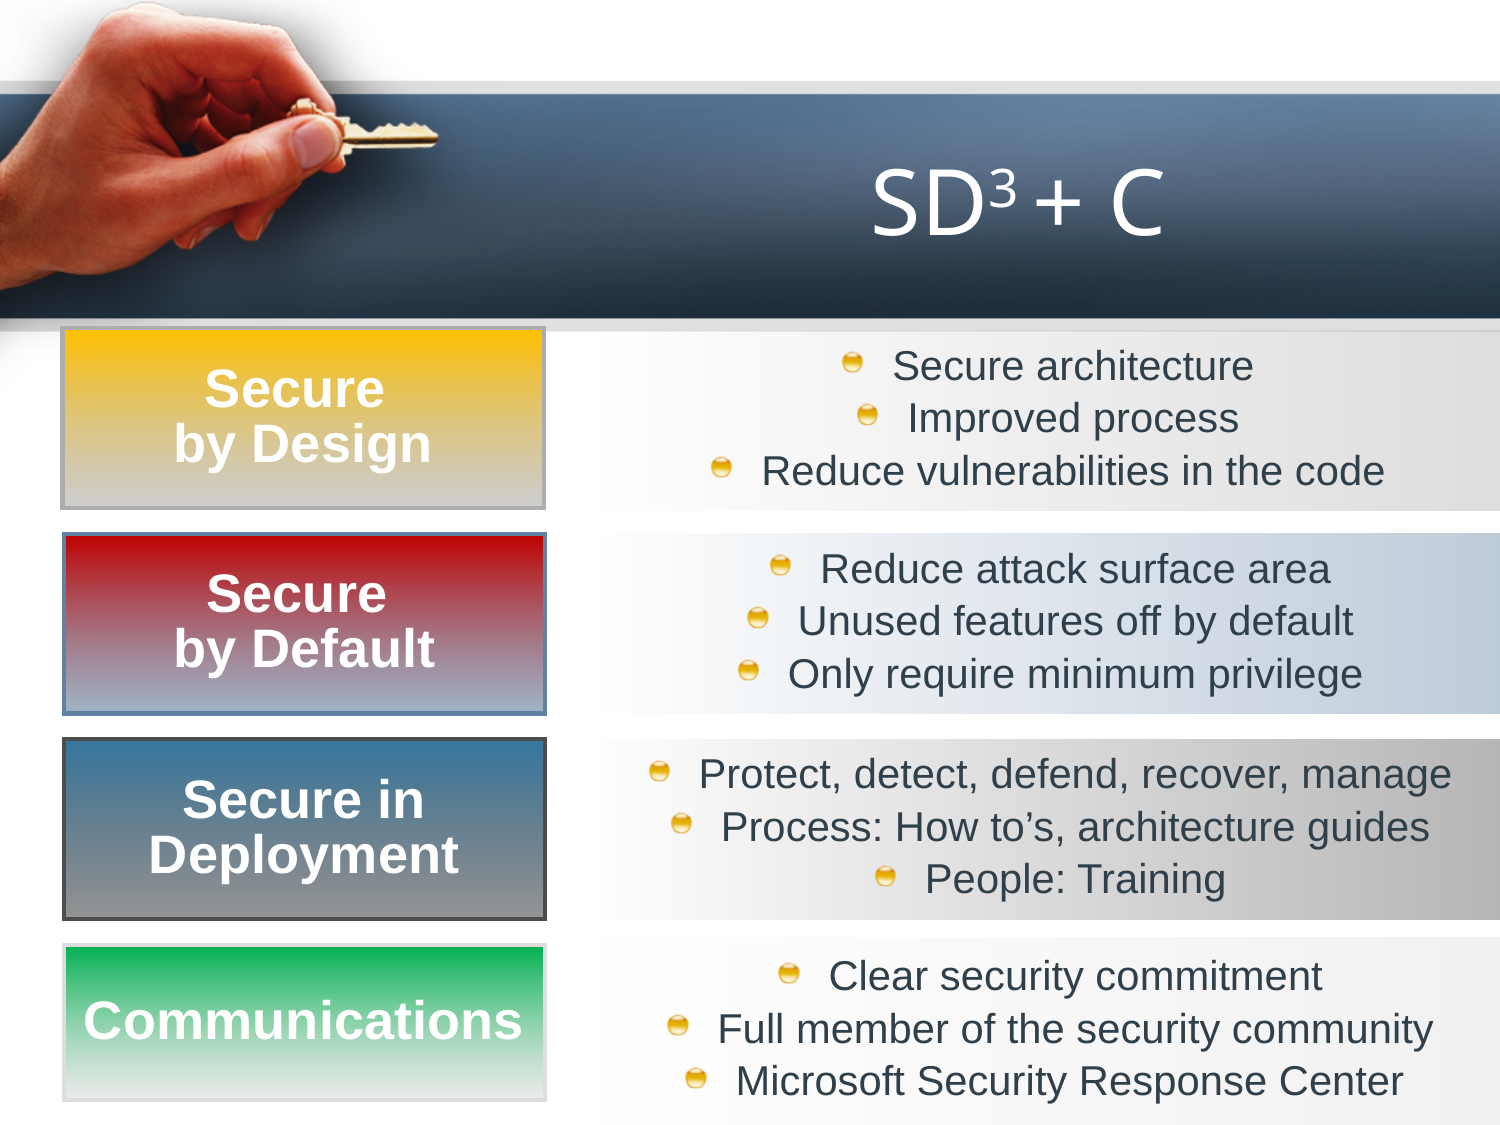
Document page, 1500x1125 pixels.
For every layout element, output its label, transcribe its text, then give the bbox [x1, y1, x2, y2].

picture [680, 1064, 712, 1094]
picture [666, 809, 697, 839]
picture [852, 400, 883, 431]
picture [870, 862, 901, 892]
picture [773, 959, 805, 989]
text_box Secure in Deployment [63, 739, 546, 920]
text_box Secure by Design [62, 328, 544, 509]
text_box Secure by Default [63, 533, 546, 714]
picture [733, 656, 764, 686]
picture [662, 1011, 694, 1041]
picture [742, 603, 774, 634]
text_box Communications [63, 945, 546, 1100]
text_box Clear security commitment Full member of the security community Microsoft Security Response Center [592, 937, 1500, 1125]
picture [706, 453, 737, 483]
text_box Reduce attack surface area Unused features off by default Only require minimum privilege [592, 533, 1500, 714]
picture [0, 0, 1500, 1125]
text_box Secure architecture Improved process Reduce vulnerabilities in the code [592, 330, 1500, 511]
title SD3 + C [562, 112, 1476, 301]
picture [837, 348, 868, 378]
picture [765, 551, 796, 581]
picture [644, 757, 675, 787]
text_box Protect, detect, defend, recover, manage Process: How to’s, architecture guides People: Training [592, 739, 1500, 920]
